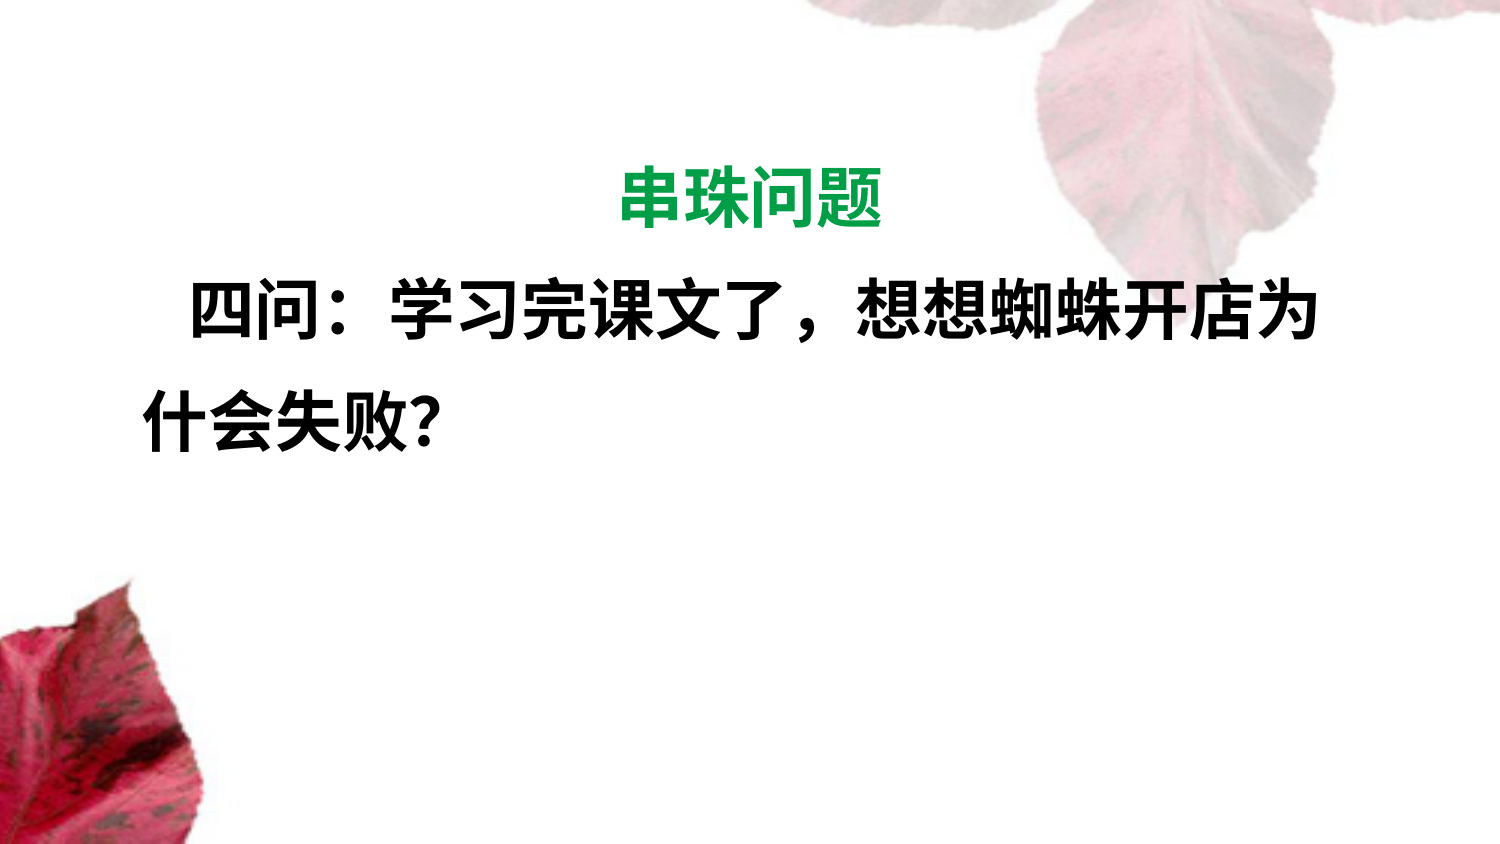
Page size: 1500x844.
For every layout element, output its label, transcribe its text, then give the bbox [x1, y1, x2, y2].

picture [0, 0, 1500, 844]
text_box 四问：学习完课文了，想想蜘蛛开店为什会失败？ [127, 228, 1373, 468]
text_box 串珠问题 [587, 124, 913, 228]
text_box [86, 382, 1333, 510]
text_box [35, 66, 1434, 827]
